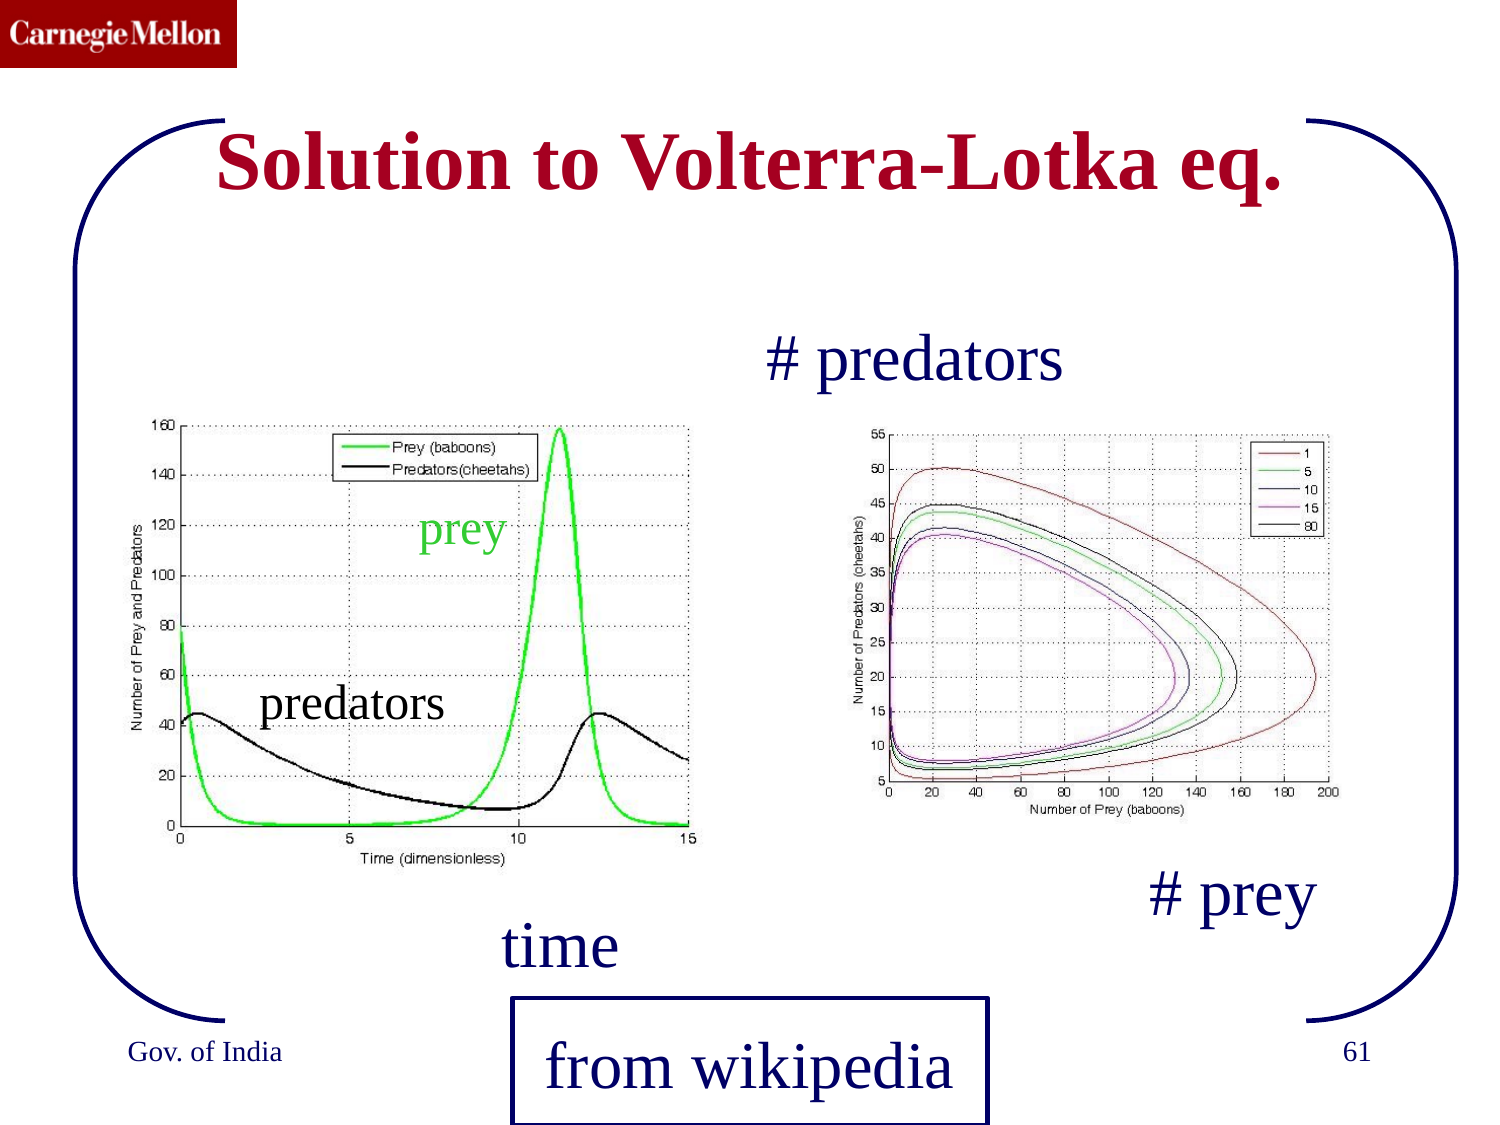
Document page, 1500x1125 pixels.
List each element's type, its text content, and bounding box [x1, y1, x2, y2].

text_box # prey [1134, 841, 1334, 937]
text_box from wikipedia [512, 1021, 988, 1125]
text_box [75, 120, 1457, 1021]
text_box # predators [751, 306, 1081, 400]
title Solution to Volterra-Lotka eq. [112, 99, 1388, 170]
picture [95, 388, 751, 880]
picture [0, 0, 237, 68]
text_box time [486, 893, 636, 989]
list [755, 401, 1500, 828]
slide_number Gov. of India [112, 1024, 426, 1101]
slide_number 61 [1074, 1024, 1388, 1101]
